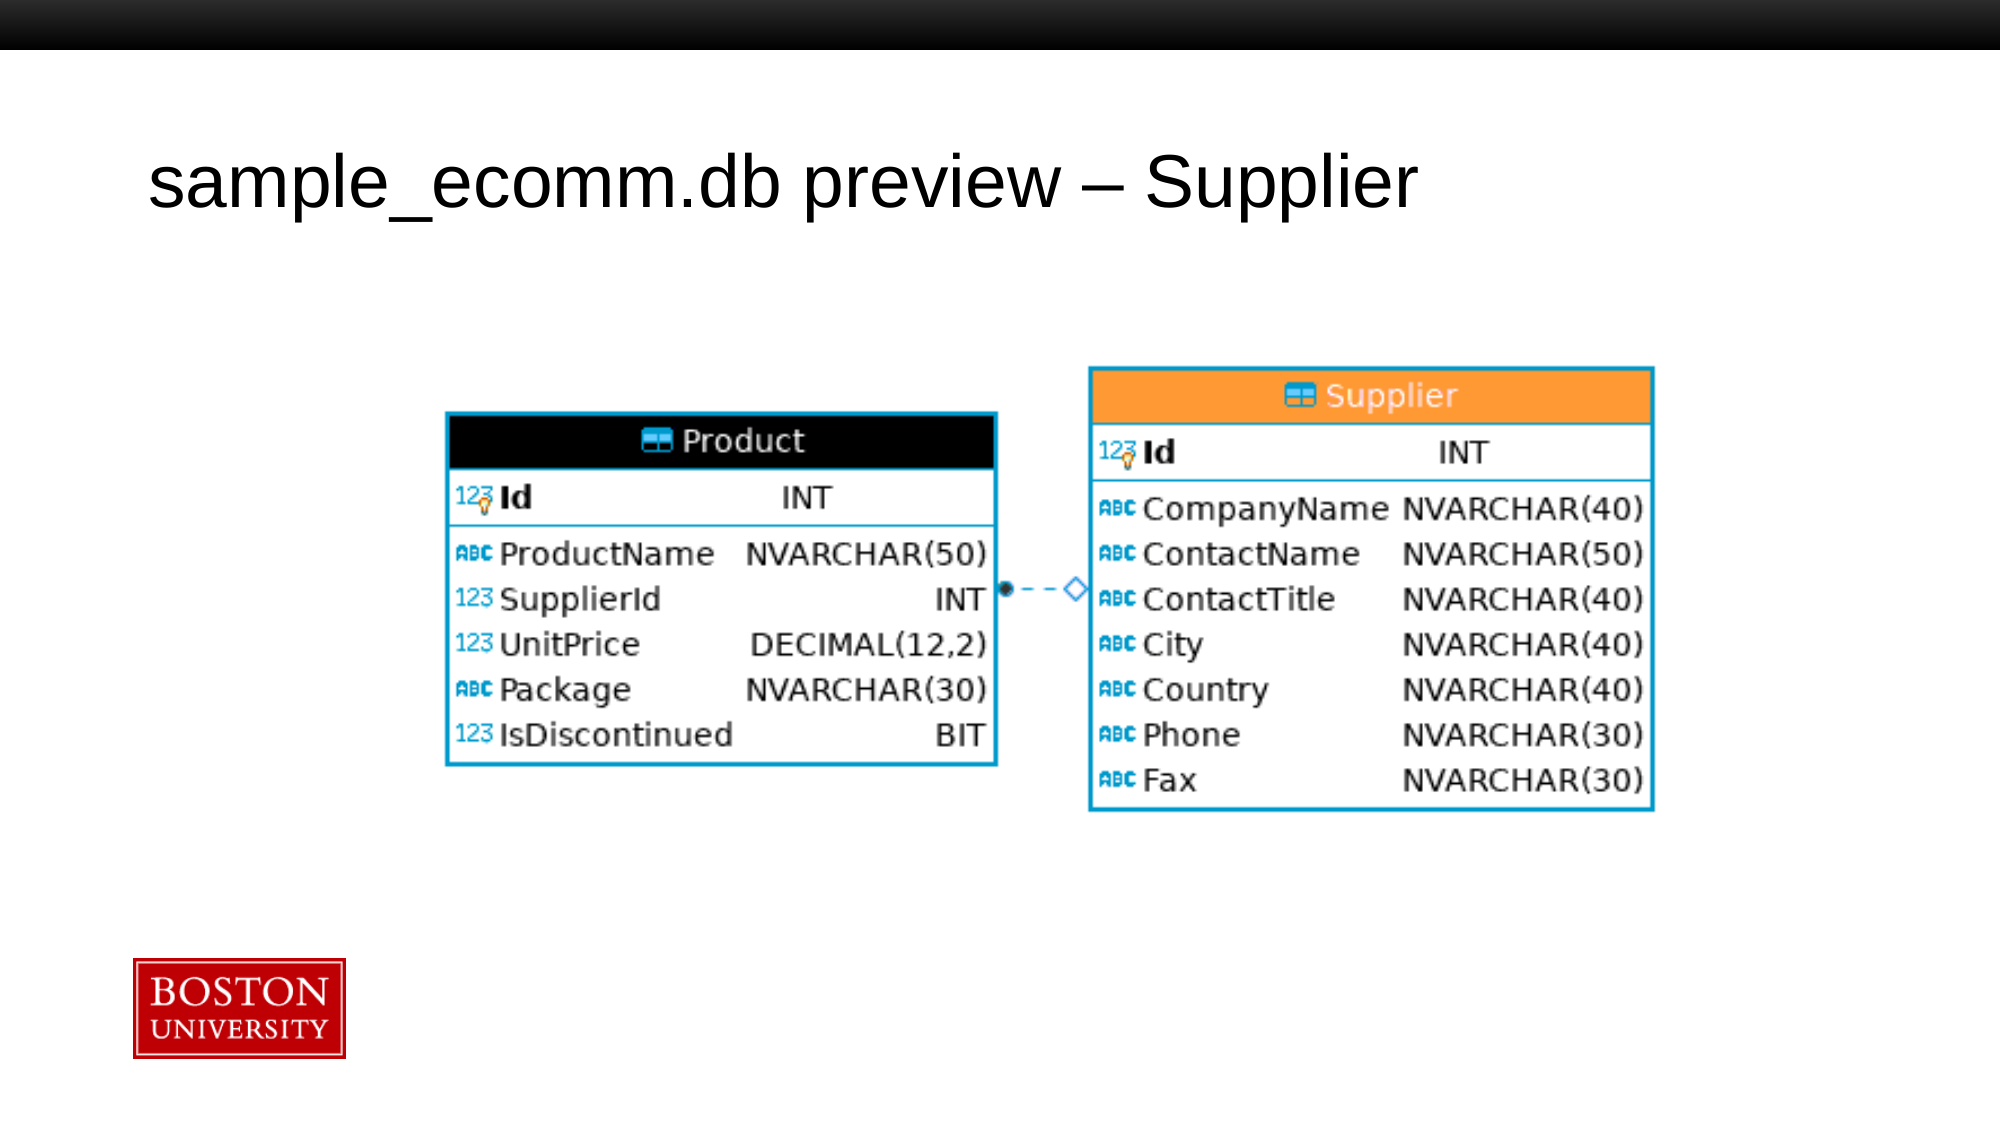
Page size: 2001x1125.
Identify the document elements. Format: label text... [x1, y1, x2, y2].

title sample_ecomm.db preview – Supplier [133, 125, 1867, 238]
picture [133, 958, 346, 1059]
picture [378, 299, 1678, 835]
list [133, 299, 1867, 938]
